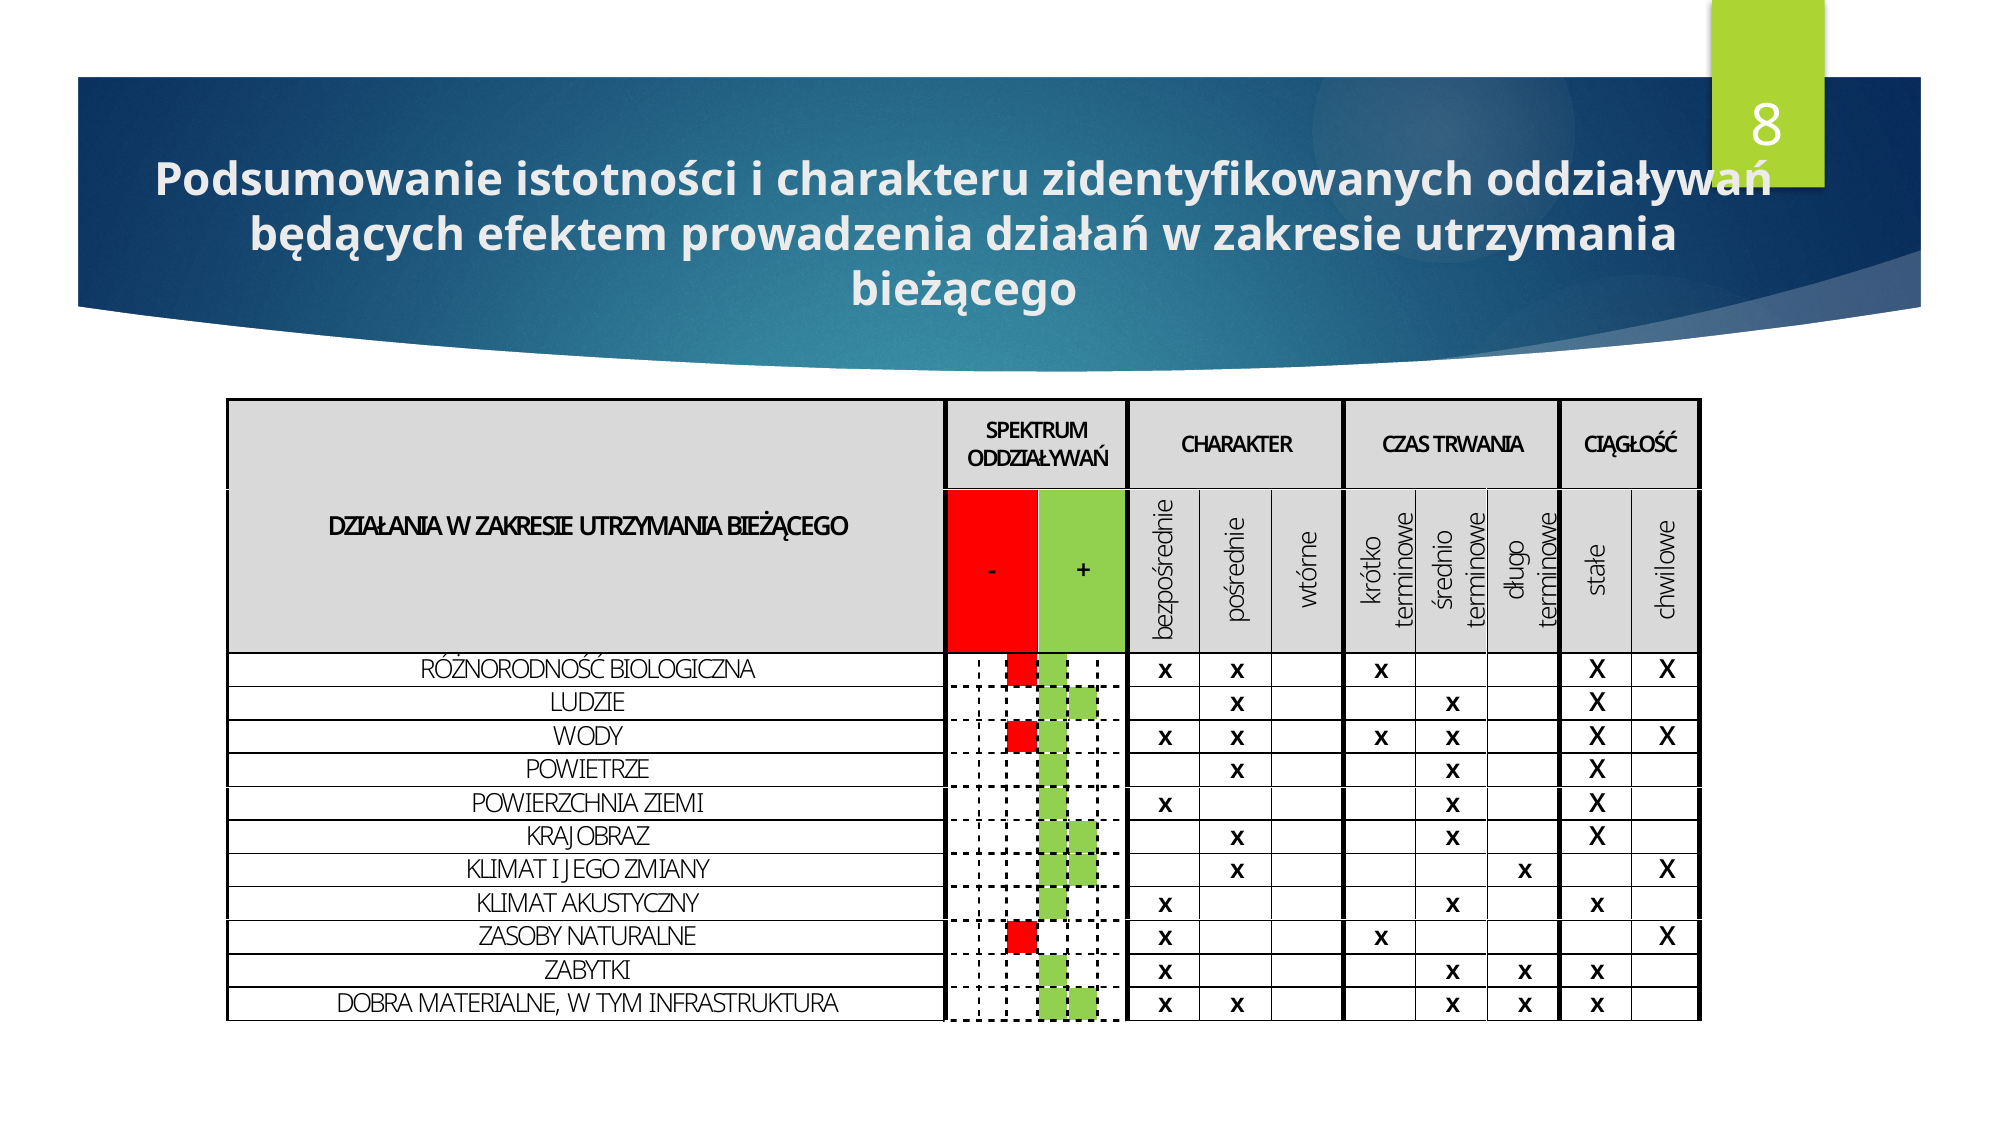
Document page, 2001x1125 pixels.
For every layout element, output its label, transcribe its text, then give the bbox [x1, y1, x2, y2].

title Podsumowanie istotności i charakteru zidentyfikowanych oddziaływań będących efektem prowadzenia działań w zakresie utrzymania bieżącego [130, 174, 1798, 291]
slide_number 8 [1698, 48, 1836, 175]
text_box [225, 397, 1703, 1109]
